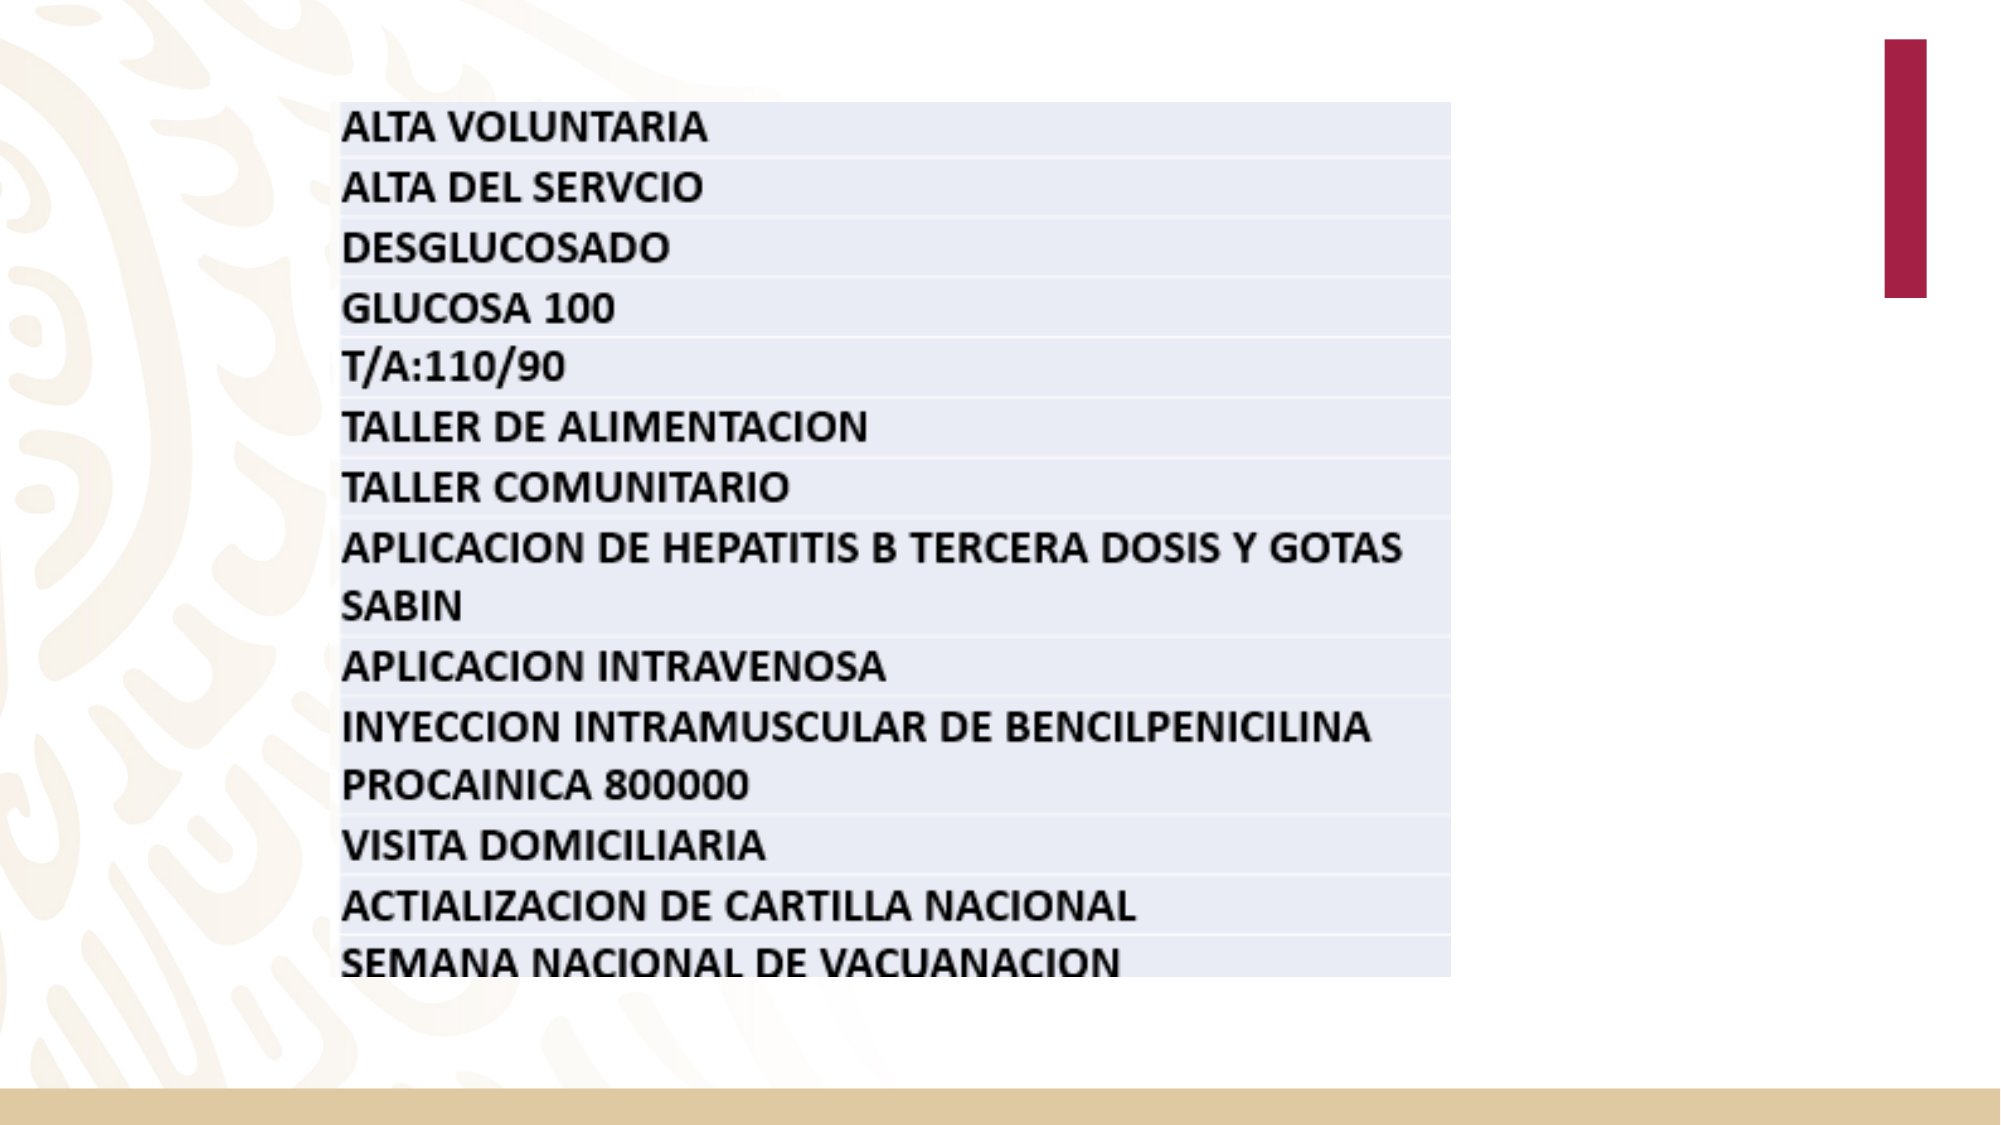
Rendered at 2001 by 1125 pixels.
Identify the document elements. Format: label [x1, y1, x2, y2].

picture [0, 0, 2001, 1125]
list [329, 102, 1451, 977]
